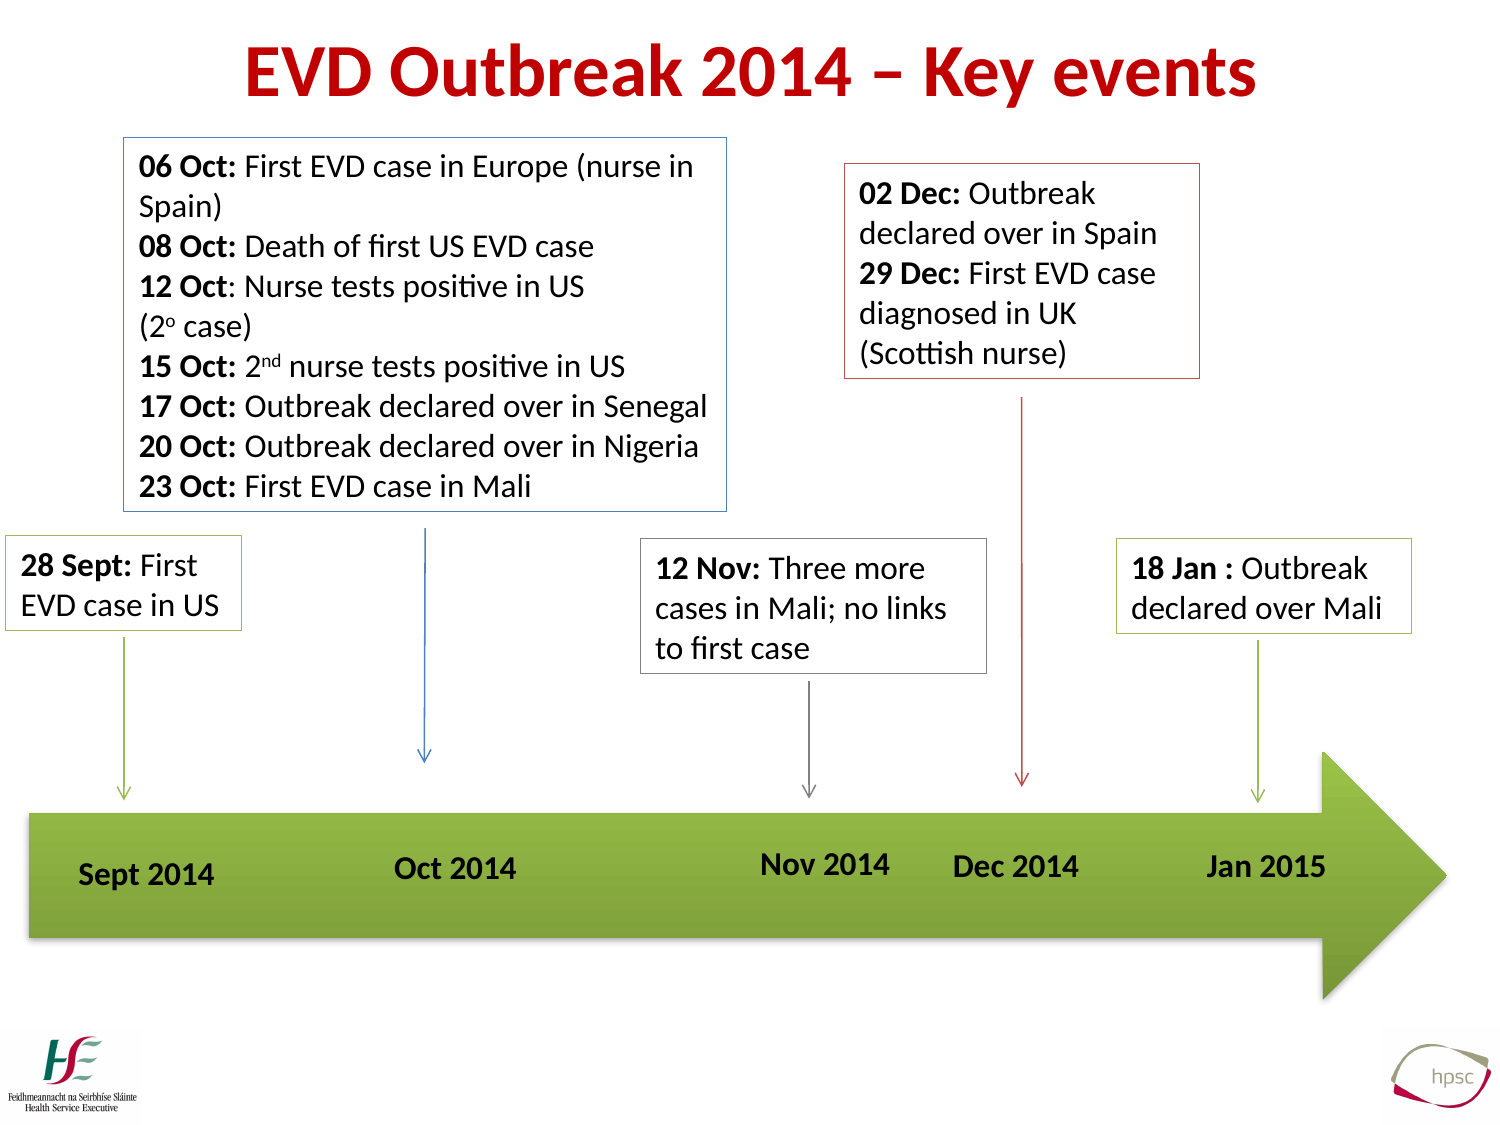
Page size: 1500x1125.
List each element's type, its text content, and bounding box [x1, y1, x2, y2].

picture [0, 1029, 142, 1125]
text_box 28 Sept: First EVD case in US [5, 535, 242, 631]
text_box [29, 710, 1448, 1024]
picture [1381, 1027, 1500, 1125]
text_box 02 Dec: Outbreak declared over in Spain 29 Dec: First EVD case diagnosed in UK (Scottish nurse) [844, 163, 1200, 379]
text_box 06 Oct: First EVD case in Europe (nurse in Spain) 08 Oct: Death of first US EVD case 12 Oct: Nurse tests positive in US (2o case) 15 Oct: 2nd nurse tests positive in US 17 Oct: Outbreak declared over in Senegal 20 Oct: Outbreak declared over in Nigeria 23 Oct: First EVD case in Mali [123, 137, 727, 512]
text_box 18 Jan : Outbreak declared over Mali [1116, 538, 1412, 634]
title EVD Outbreak 2014 – Key events [76, 7, 1427, 126]
text_box 12 Nov: Three more cases in Mali; no links to first case [640, 538, 987, 674]
